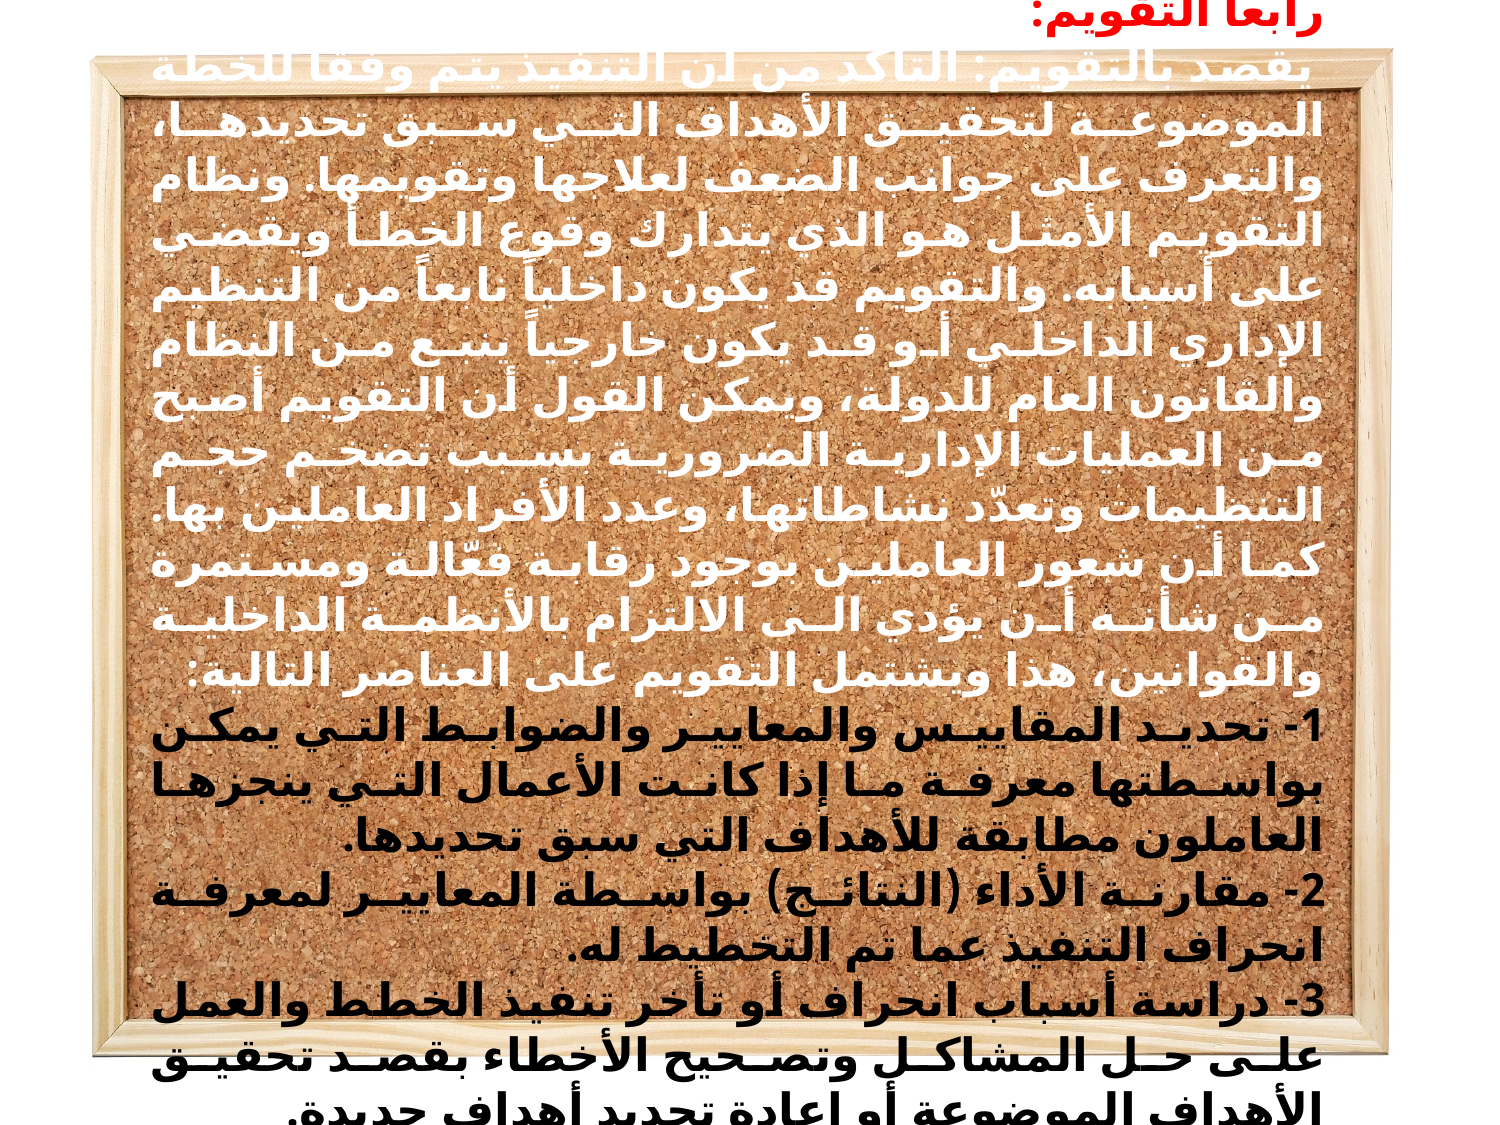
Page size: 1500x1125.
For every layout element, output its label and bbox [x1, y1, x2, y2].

picture [0, 0, 1500, 1114]
text_box [135, 1121, 1341, 1125]
